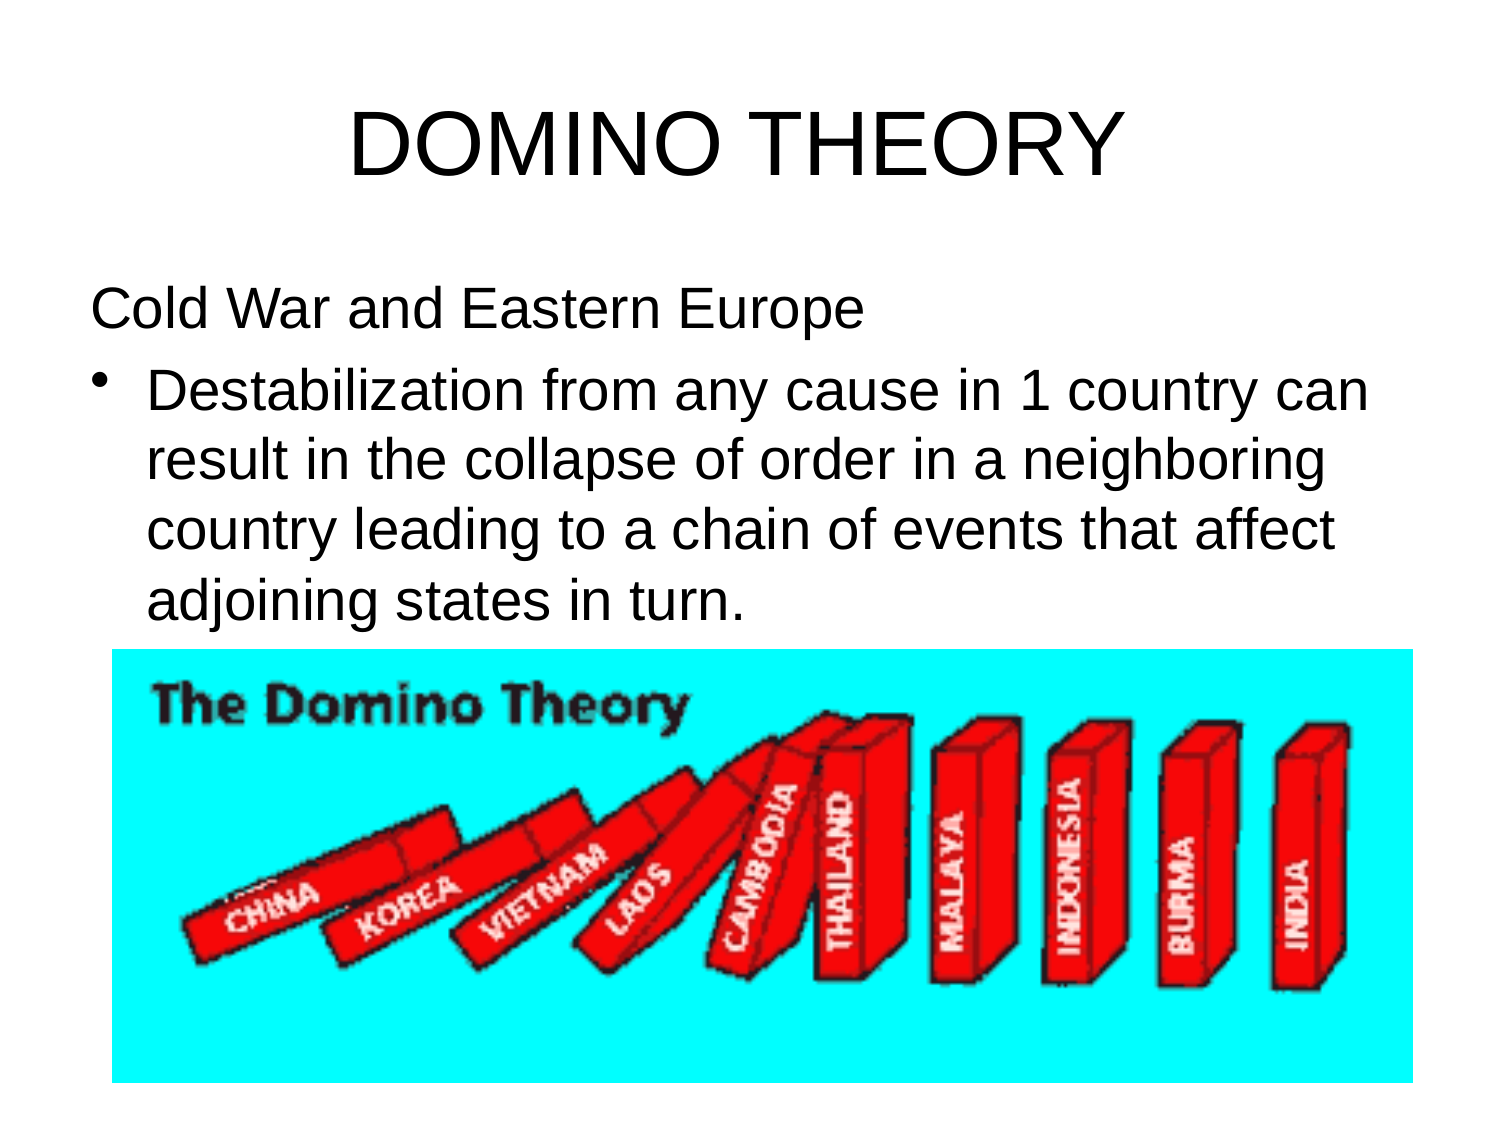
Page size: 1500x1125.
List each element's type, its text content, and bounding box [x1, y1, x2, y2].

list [112, 649, 1413, 1083]
title DOMINO THEORY [74, 44, 1426, 233]
list Cold War and Eastern Europe Destabilization from any cause in 1 country can result in the collapse of order in a neighboring country leading to a chain of events that affect adjoining states in turn. [74, 262, 1426, 1006]
